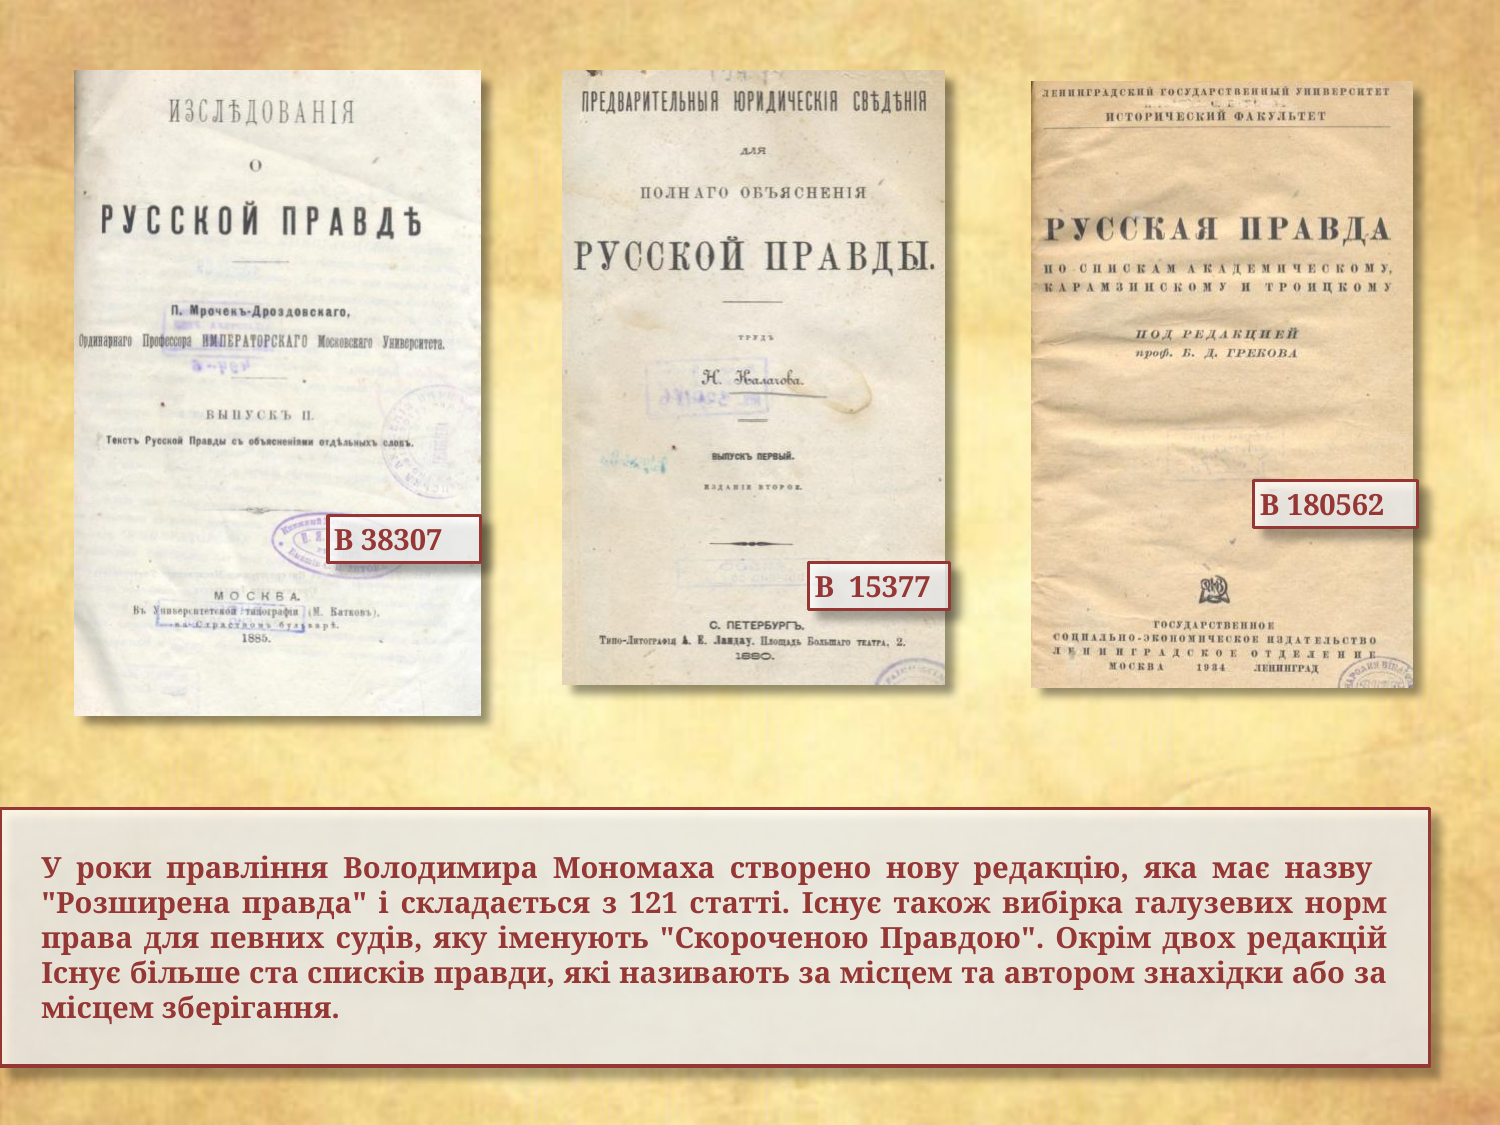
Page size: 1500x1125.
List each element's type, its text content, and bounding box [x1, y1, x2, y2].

picture [1030, 81, 1414, 688]
picture [74, 70, 481, 716]
text_box Вс 31791 [0, 0, 1500, 1125]
picture [562, 70, 945, 686]
text_box У роки правління Володимира Мономаха створено нову редакцію, яка має назву "Розширена правда" і складається з 121 статті. Існує також вибірка галузевих норм права для певних судів, яку іменують "Скороченою Правдою". Окрім двох редакцій Існує більше ста списків правди, які називають за місцем та автором знахідки або за місцем зберігання. [0, 808, 1430, 1066]
